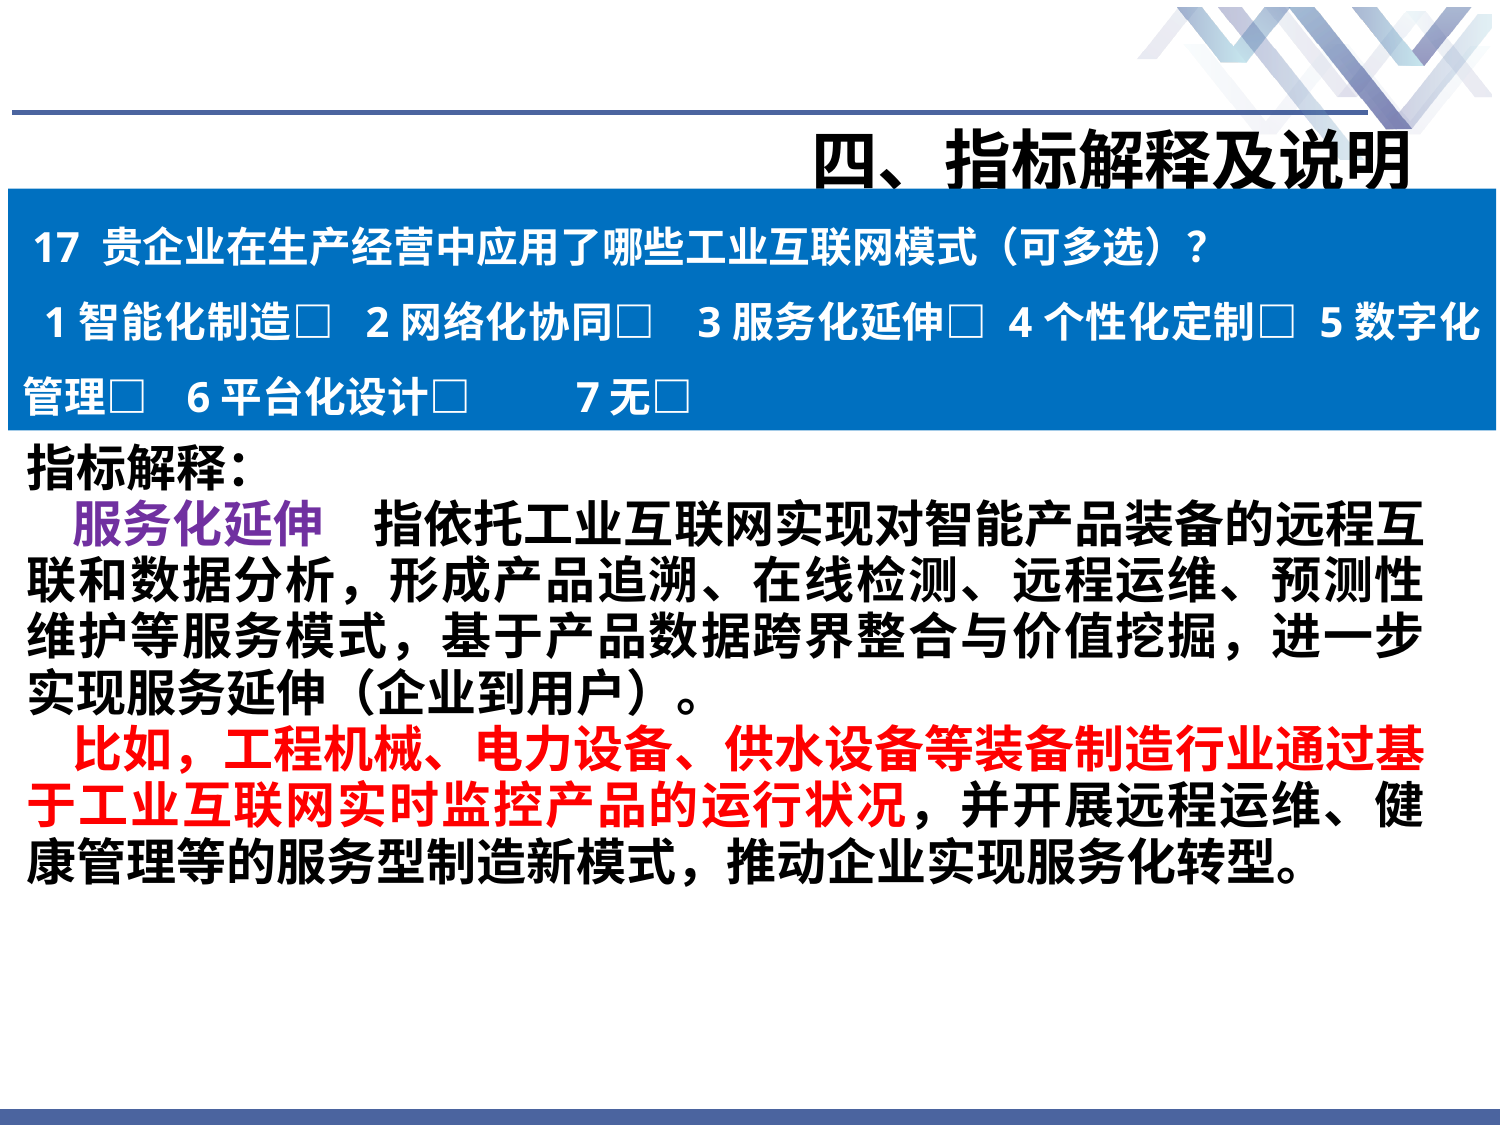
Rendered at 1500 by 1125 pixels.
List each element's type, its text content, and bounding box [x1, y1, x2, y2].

list 指标解释： 服务化延伸 指依托工业互联网实现对智能产品装备的远程互联和数据分析，形成产品追溯、在线检测、远程运维、预测性维护等服务模式，基于产品数据跨界整合与价值挖掘，进一步实现服务延伸（企业到用户）。 比如，工程机械、电力设备、供水设备等装备制造行业通过基于工业互联网实时监控产品的运行状况，并开展远程运维、健康管理等的服务型制造新模式，推动企业实现服务化转型。 [11, 432, 1440, 1125]
title 四、指标解释及说明 [76, 111, 1427, 188]
picture [1056, 7, 1492, 160]
text_box 17 贵企业在生产经营中应用了哪些工业互联网模式（可多选）？ 1智能化制造□ 2网络化协同□ 3服务化延伸□ 4个性化定制□ 5数字化管理□ 6平台化设计□ 7无□ [8, 188, 1497, 431]
